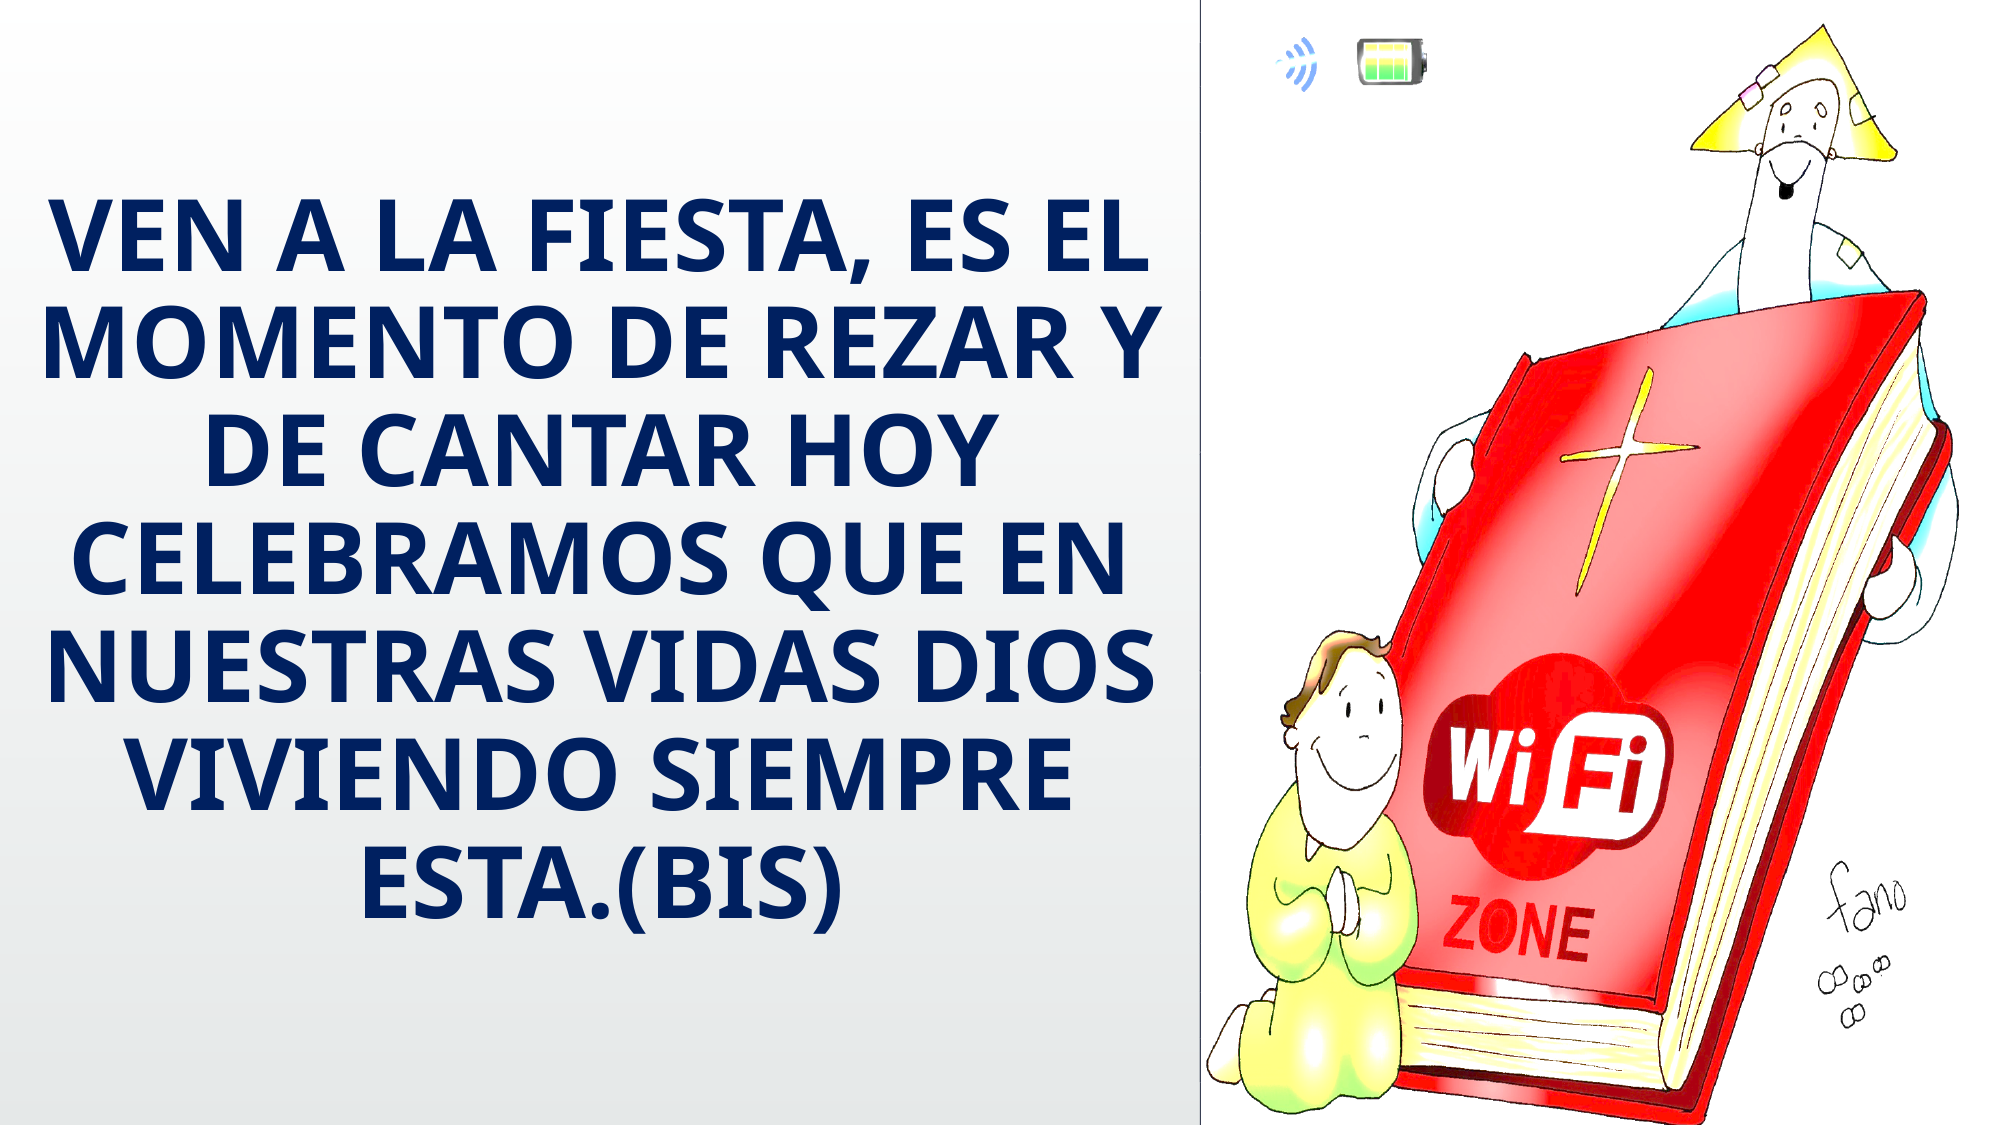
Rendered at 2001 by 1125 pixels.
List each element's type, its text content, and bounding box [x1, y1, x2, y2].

picture [1200, 0, 2000, 1125]
title VEN A LA FIESTA, ES EL MOMENTO DE REZAR Y DE CANTAR HOY CELEBRAMOS QUE EN NUESTRAS VIDAS DIOS VIVIENDO SIEMPRE ESTA.(BIS) [0, 0, 1200, 1125]
